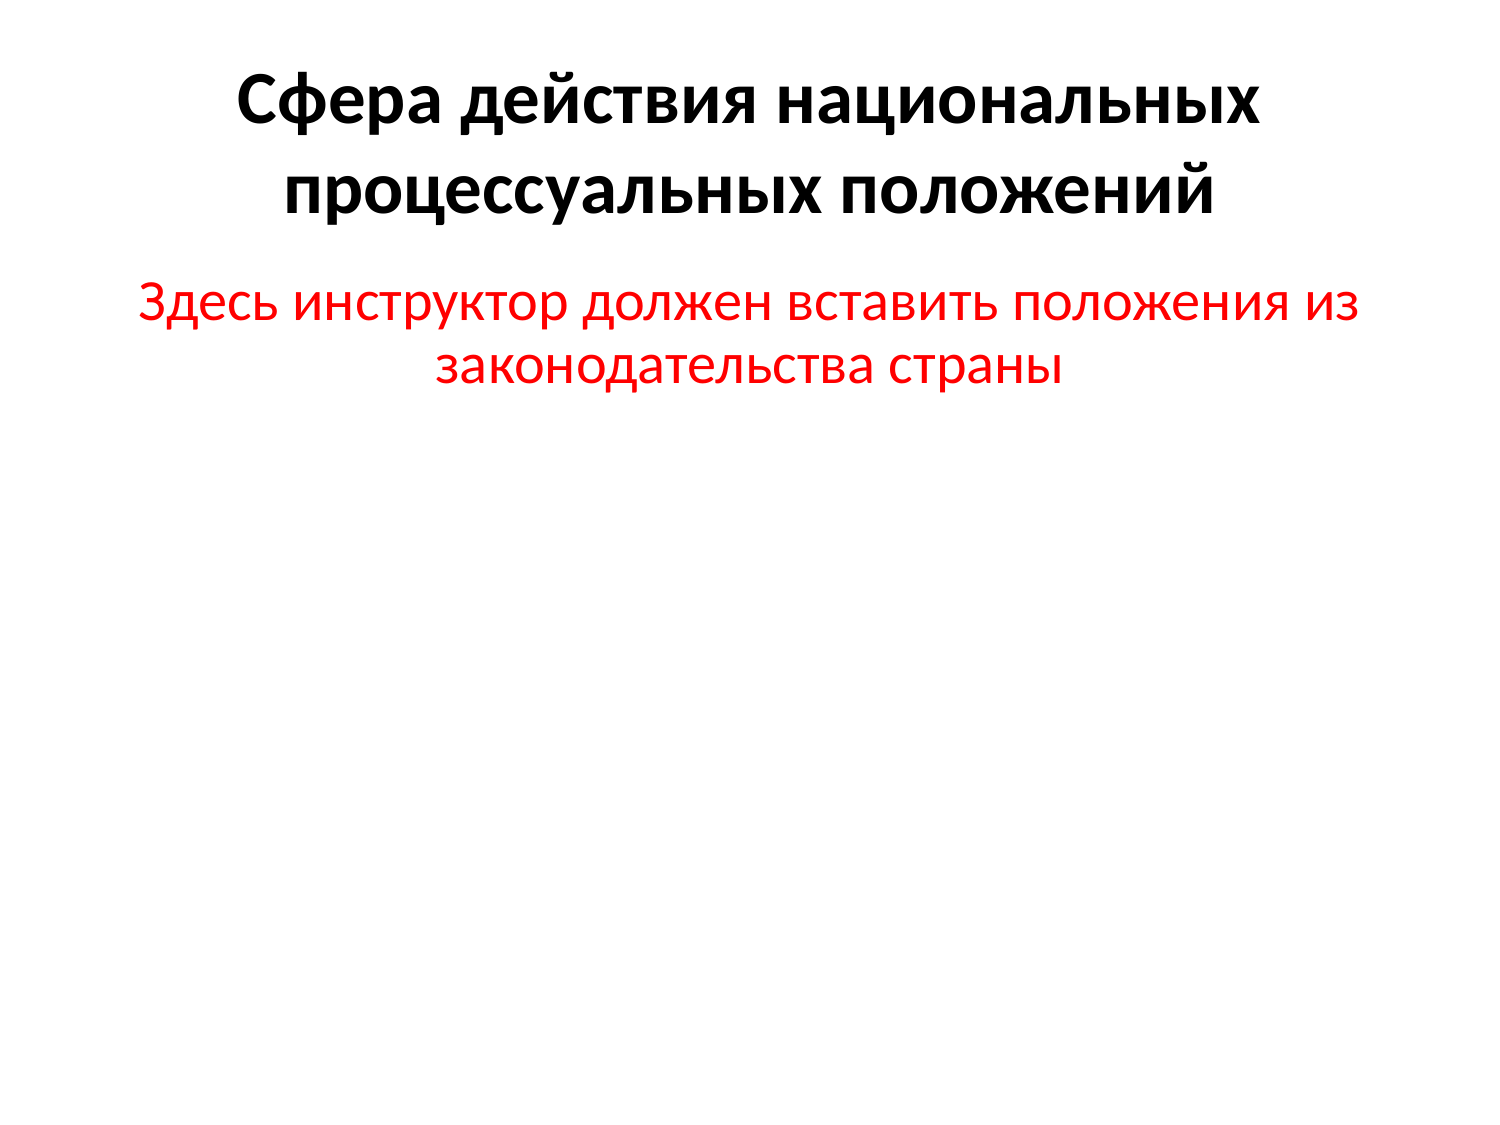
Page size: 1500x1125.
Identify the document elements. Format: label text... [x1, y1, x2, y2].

list Здесь инструктор должен вставить положения из законодательства страны [74, 262, 1426, 1006]
title Сфера действия национальных процессуальных положений [74, 44, 1426, 233]
